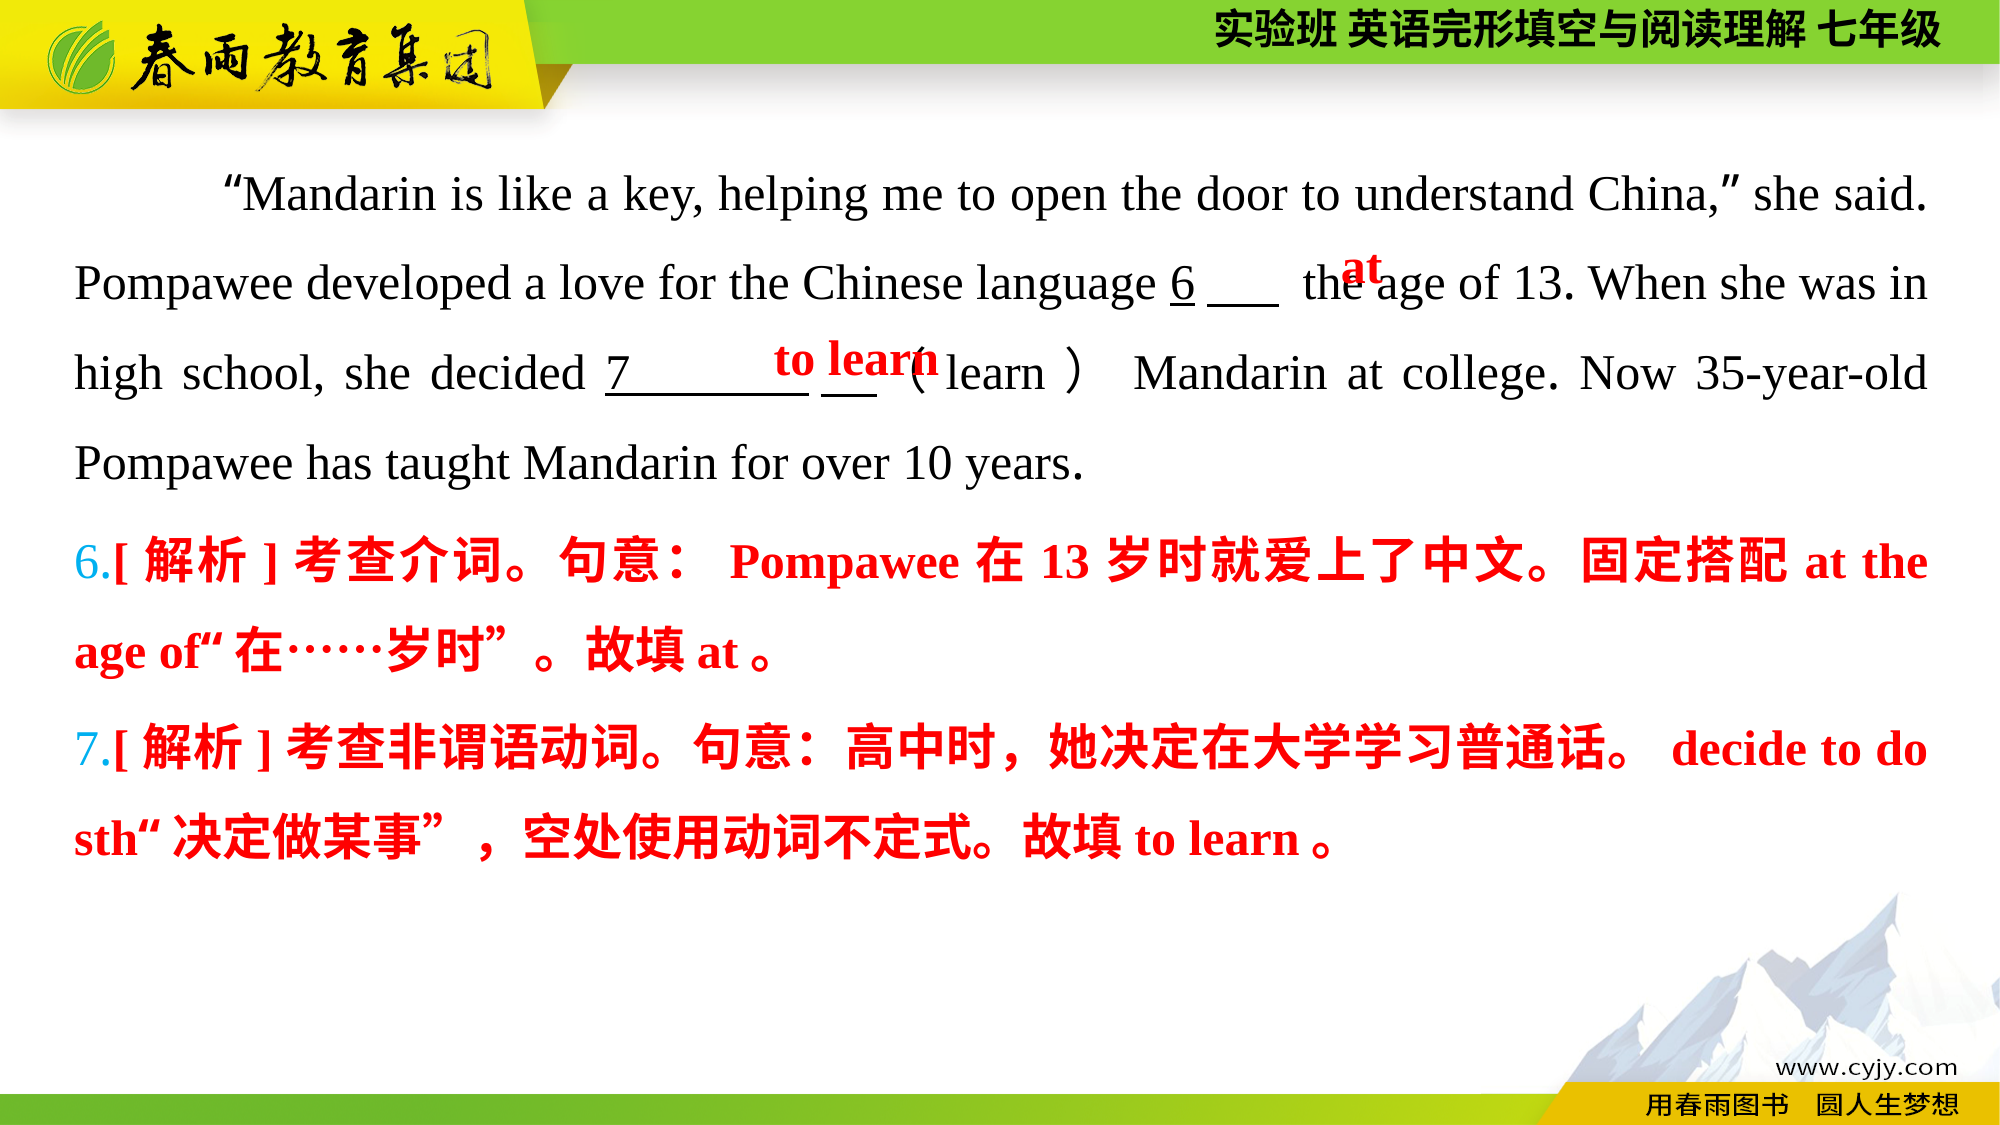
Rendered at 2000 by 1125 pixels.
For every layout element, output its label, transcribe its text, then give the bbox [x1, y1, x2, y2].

text_box 6.[解析]考查介词。句意：Pompawee在13岁时就爱上了中文。固定搭配at the age of“在……岁时”。故填at。 [59, 491, 1944, 677]
text_box to learn [759, 318, 955, 393]
text_box at [1326, 225, 1460, 301]
picture [0, 0, 2000, 1125]
list “Mandarin is like a key, helping me to open the door to understand China,” she said. Pompawee developed a love for the Chinese language 6 the age of 13. When she was in high school, she decided 7 （learn）Mandarin at college. Now 35-year-old Pompawee has taught Mandarin for over 10 years. [59, 122, 1944, 490]
text_box 7.[解析]考查非谓语动词。句意：高中时，她决定在大学学习普通话。decide to do sth“决定做某事”，空处使用动词不定式。故填to learn。 [59, 677, 1944, 873]
